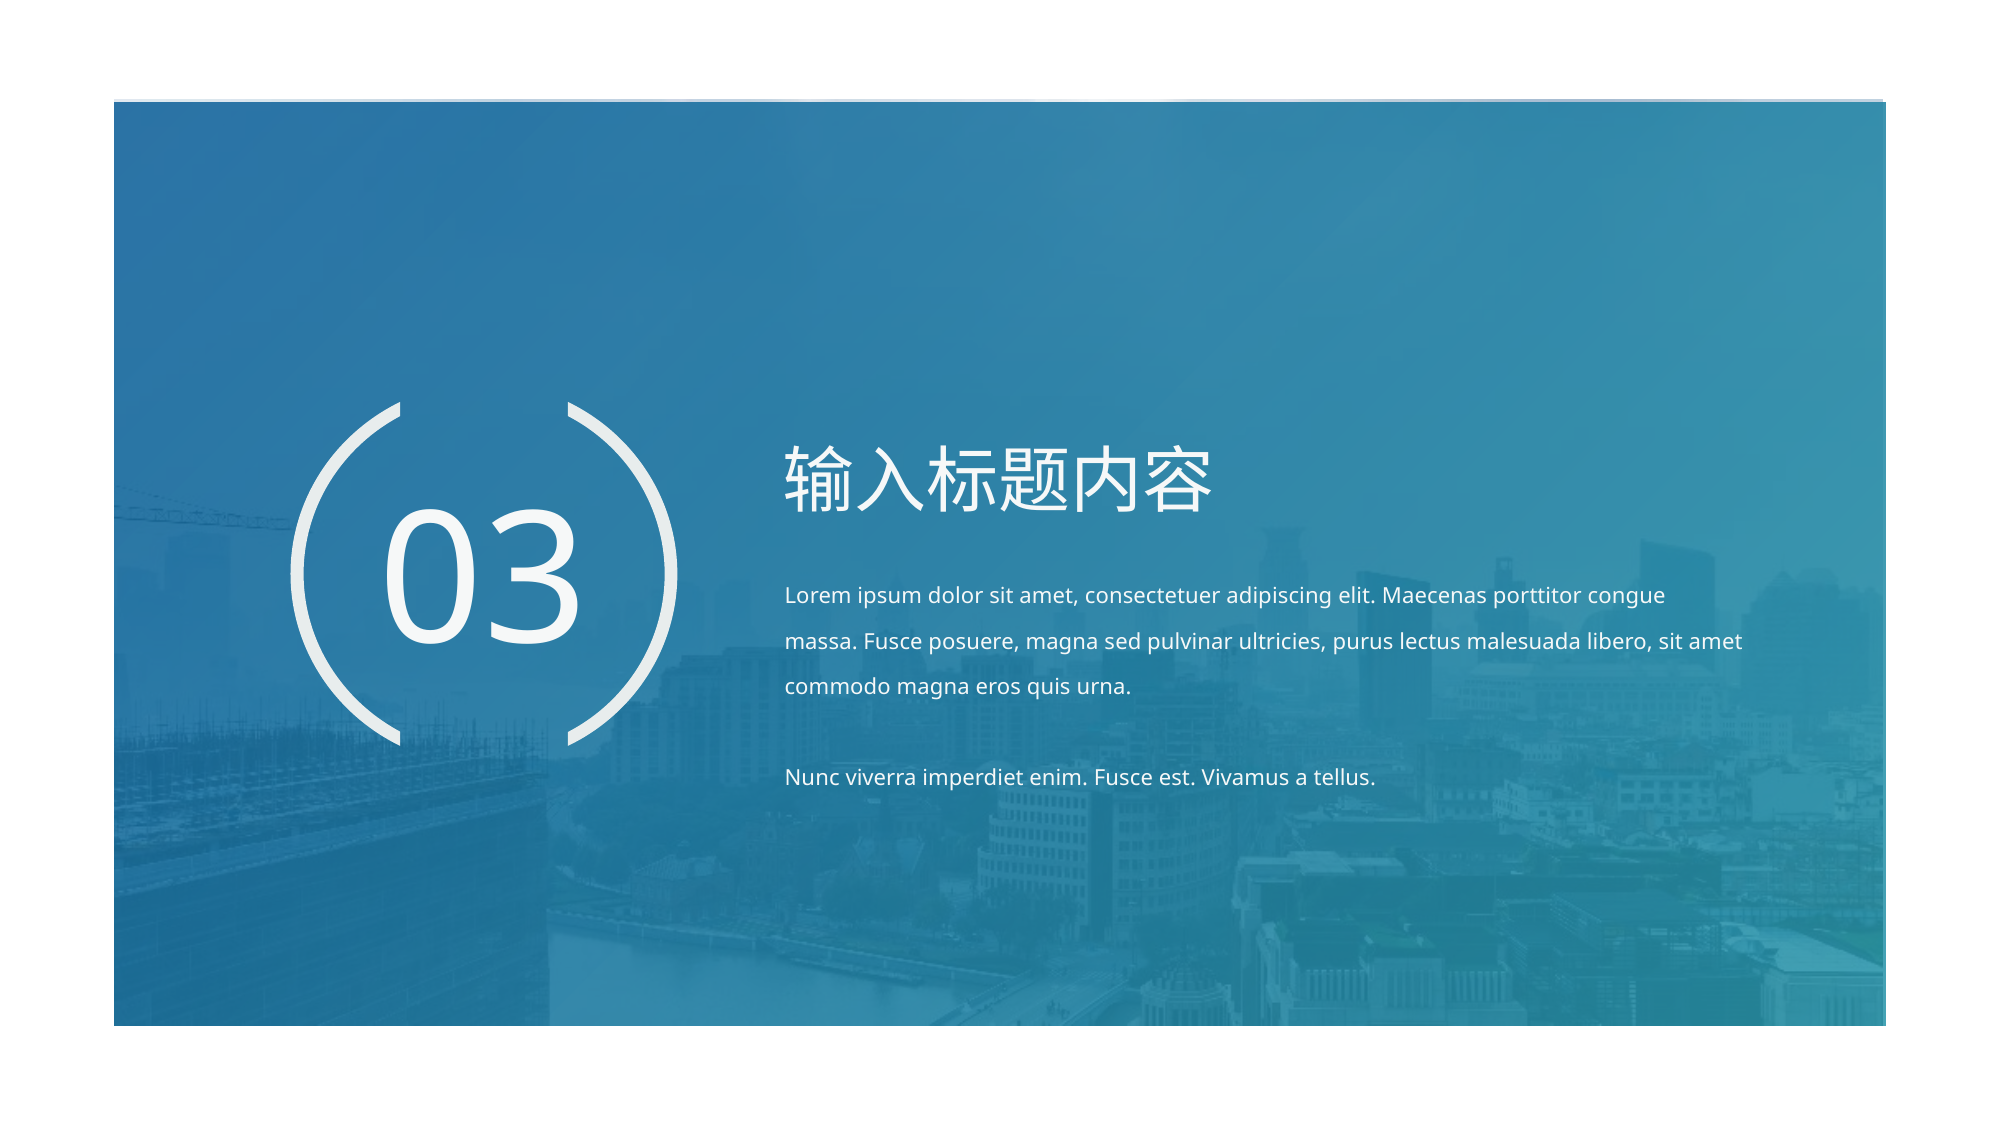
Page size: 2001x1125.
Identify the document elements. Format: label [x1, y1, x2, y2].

picture [114, 99, 1883, 1026]
text_box [114, 102, 1886, 1027]
text_box [290, 401, 678, 746]
